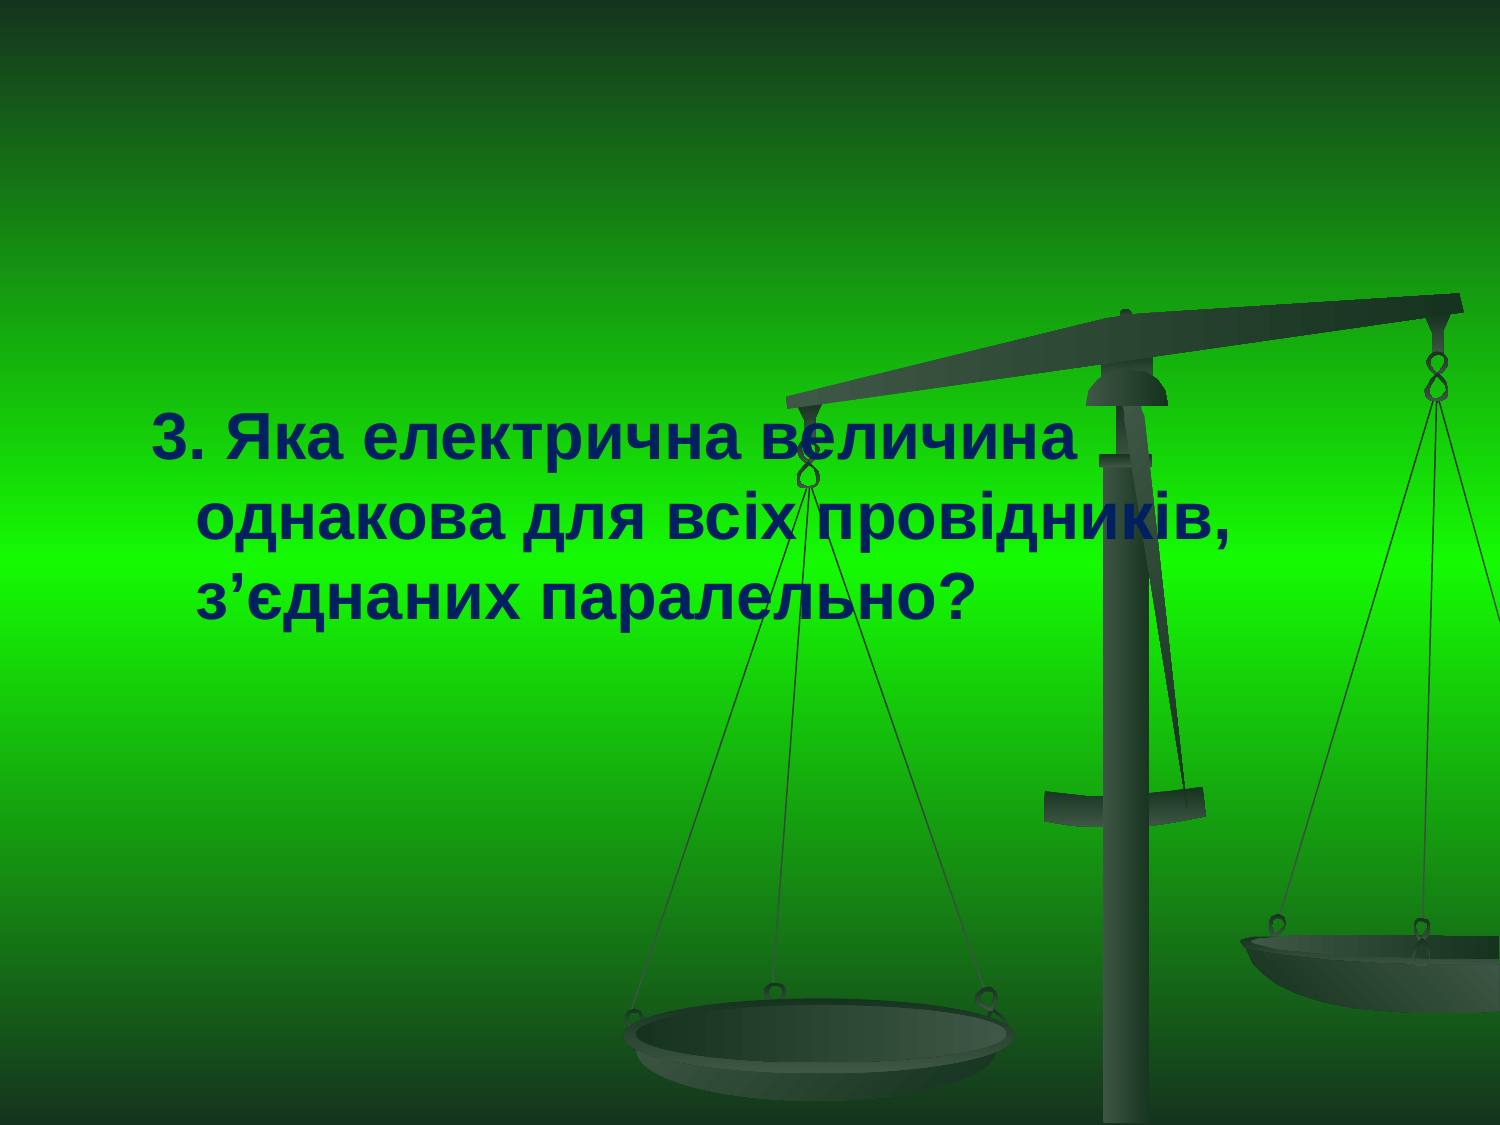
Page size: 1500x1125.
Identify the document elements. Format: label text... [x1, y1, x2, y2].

list 3. Яка електрична величина однакова для всіх провідників, з’єднаних паралельно? [123, 385, 1400, 1125]
